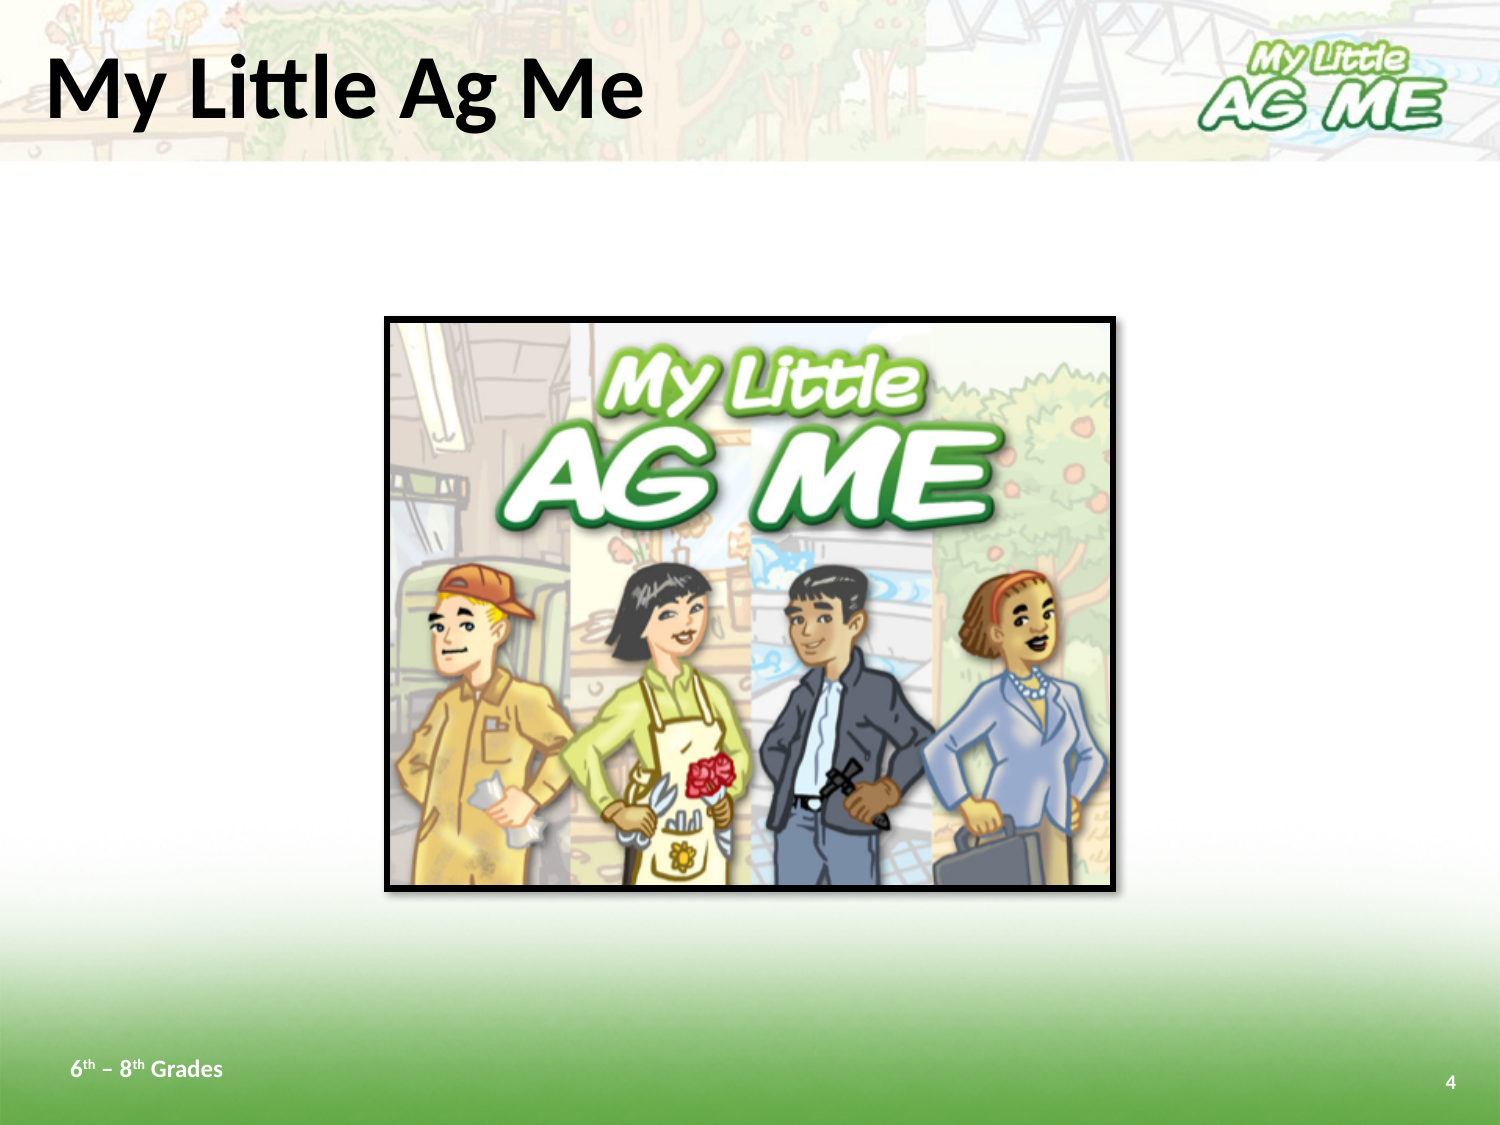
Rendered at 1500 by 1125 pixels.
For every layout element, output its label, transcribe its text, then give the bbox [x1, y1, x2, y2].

picture [0, 0, 1500, 1125]
title My Little Ag Me [29, 7, 1324, 172]
